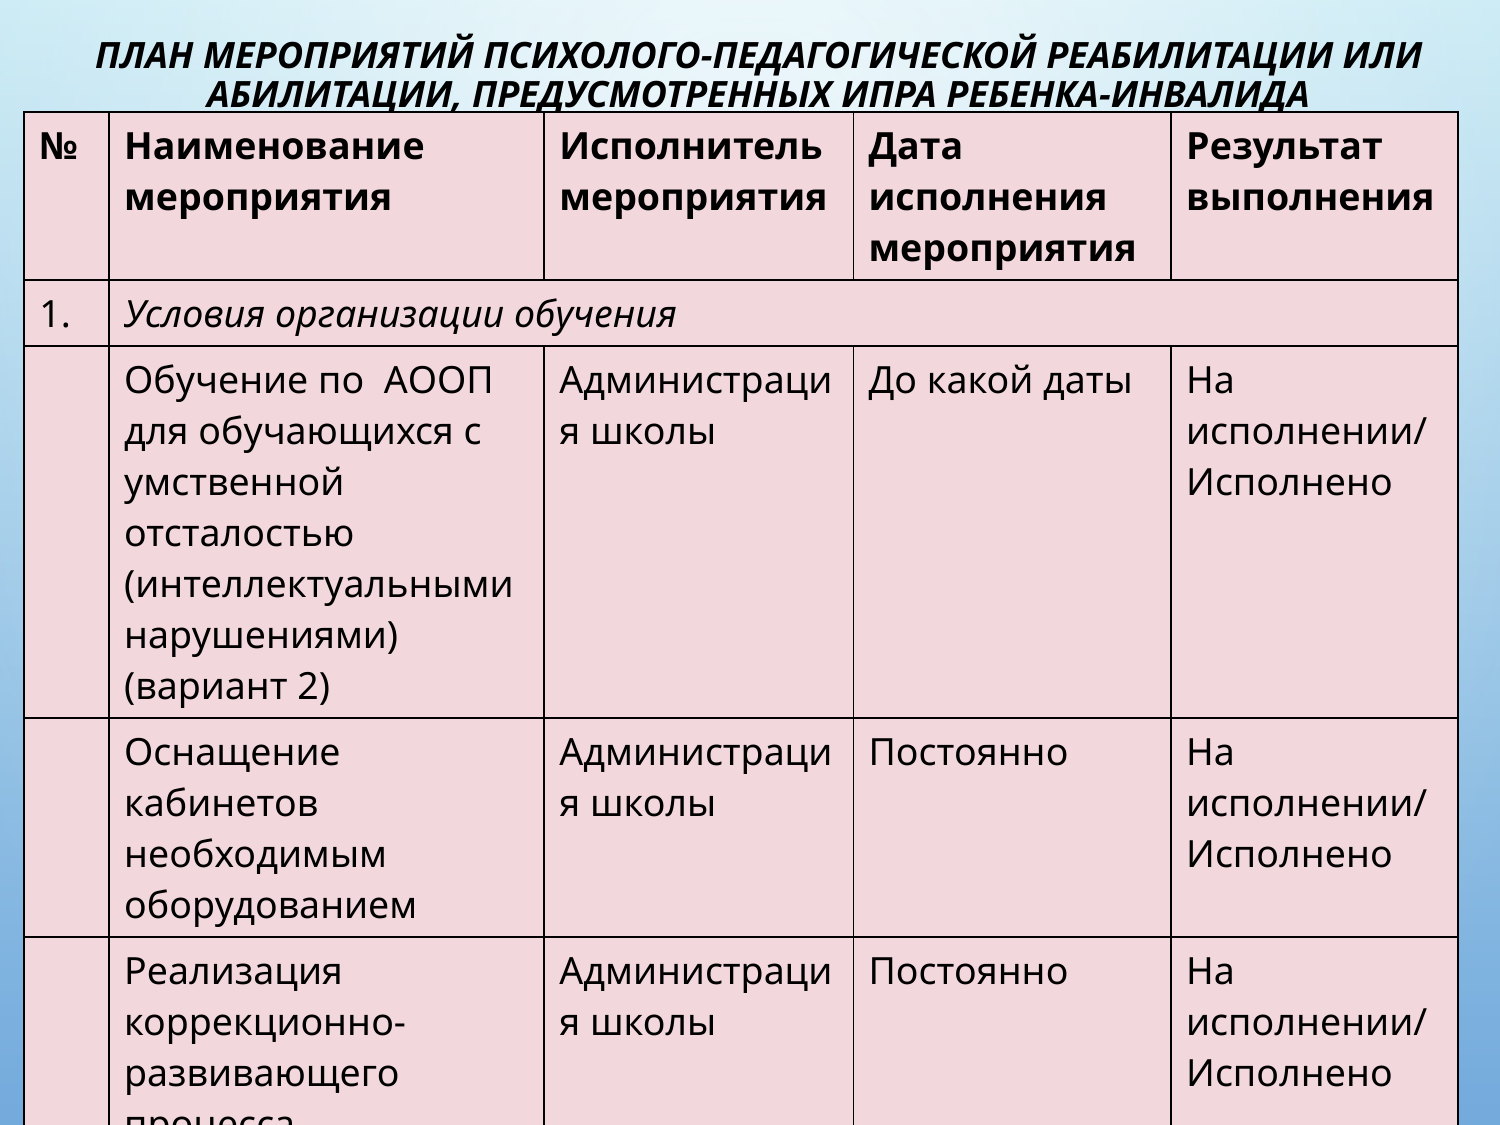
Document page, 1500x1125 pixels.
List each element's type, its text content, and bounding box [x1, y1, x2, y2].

table_cell На исполнении/ Исполнено [1172, 719, 1457, 936]
table_cell На исполнении/ Исполнено [1172, 347, 1457, 717]
table_header Дата исполнения мероприятия [854, 113, 1170, 279]
table_cell Условия организации обучения [110, 281, 1457, 345]
table_cell Администрация школы [545, 719, 853, 936]
table_cell Постоянно [854, 938, 1170, 1125]
table_header № [25, 113, 108, 279]
table_cell До какой даты [854, 347, 1170, 717]
table_header Исполнитель мероприятия [545, 113, 853, 279]
table_cell [25, 347, 108, 717]
table_cell Администрация школы [545, 938, 853, 1125]
table_cell Реализация коррекционно-развивающего процесса специальными педагогами (учитель, учитель-дефектолог, учитель-логопед, педагог-психолог) [110, 938, 543, 1125]
table_cell Консультирование законных представителей по вопросам, связанным с особенностями образовательного процесса для данной категории детей [0, 0, 1500, 395]
table_cell Оснащение кабинетов необходимым оборудованием [110, 719, 543, 936]
table_header Наименование мероприятия [110, 113, 543, 279]
table_cell 1. [25, 281, 108, 345]
table_header Результат выполнения [1172, 113, 1457, 279]
table_cell На исполнении/ Исполнено [1172, 938, 1457, 1125]
table_cell Обучение по АООП для обучающихся с умственной отсталостью (интеллектуальными нарушениями) (вариант 2) [110, 347, 543, 717]
table_cell Постоянно [854, 719, 1170, 936]
table_cell Администрация школы [545, 347, 853, 717]
table_cell [25, 719, 108, 936]
table_cell [25, 938, 108, 1125]
title План мероприятий психолого-педагогической реабилитации или абилитации, предусмотренных ИПРА ребенка-инвалида [41, 28, 1476, 164]
